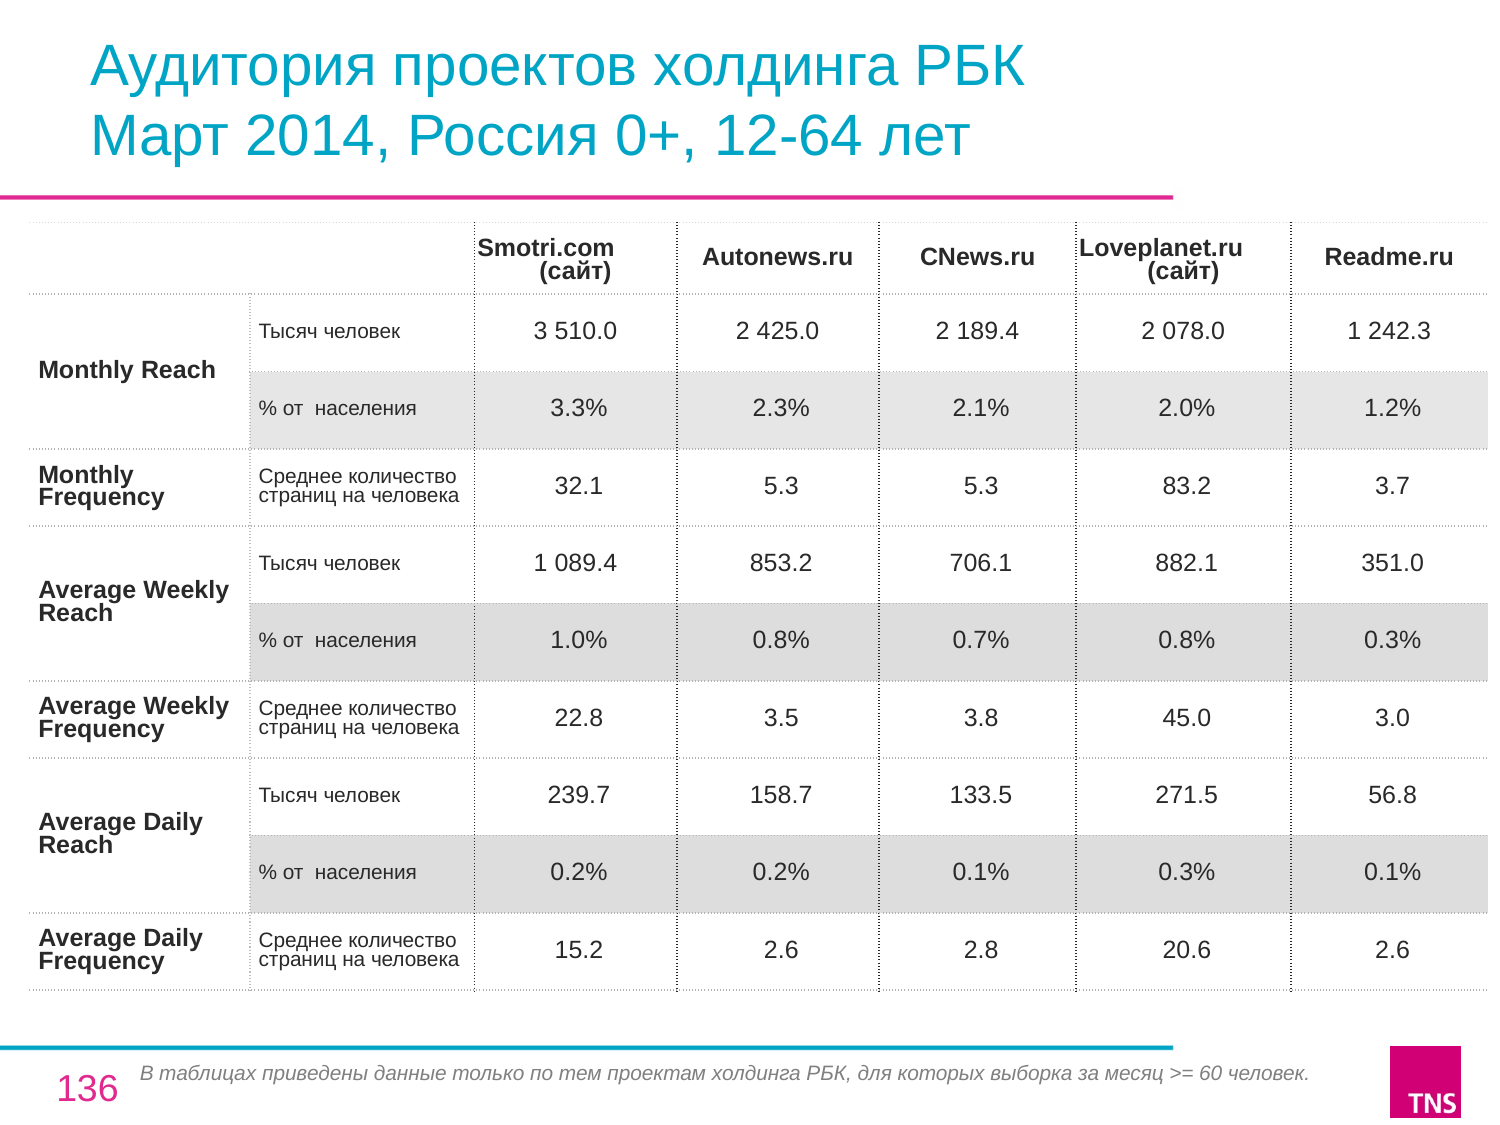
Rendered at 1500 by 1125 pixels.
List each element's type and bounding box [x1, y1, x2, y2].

slide_number [40, 1055, 392, 1125]
text_box [124, 1052, 1463, 1092]
table_cell [29, 294, 1488, 990]
picture [0, 0, 1500, 1125]
title [74, 8, 1476, 187]
table_header [29, 223, 1488, 294]
